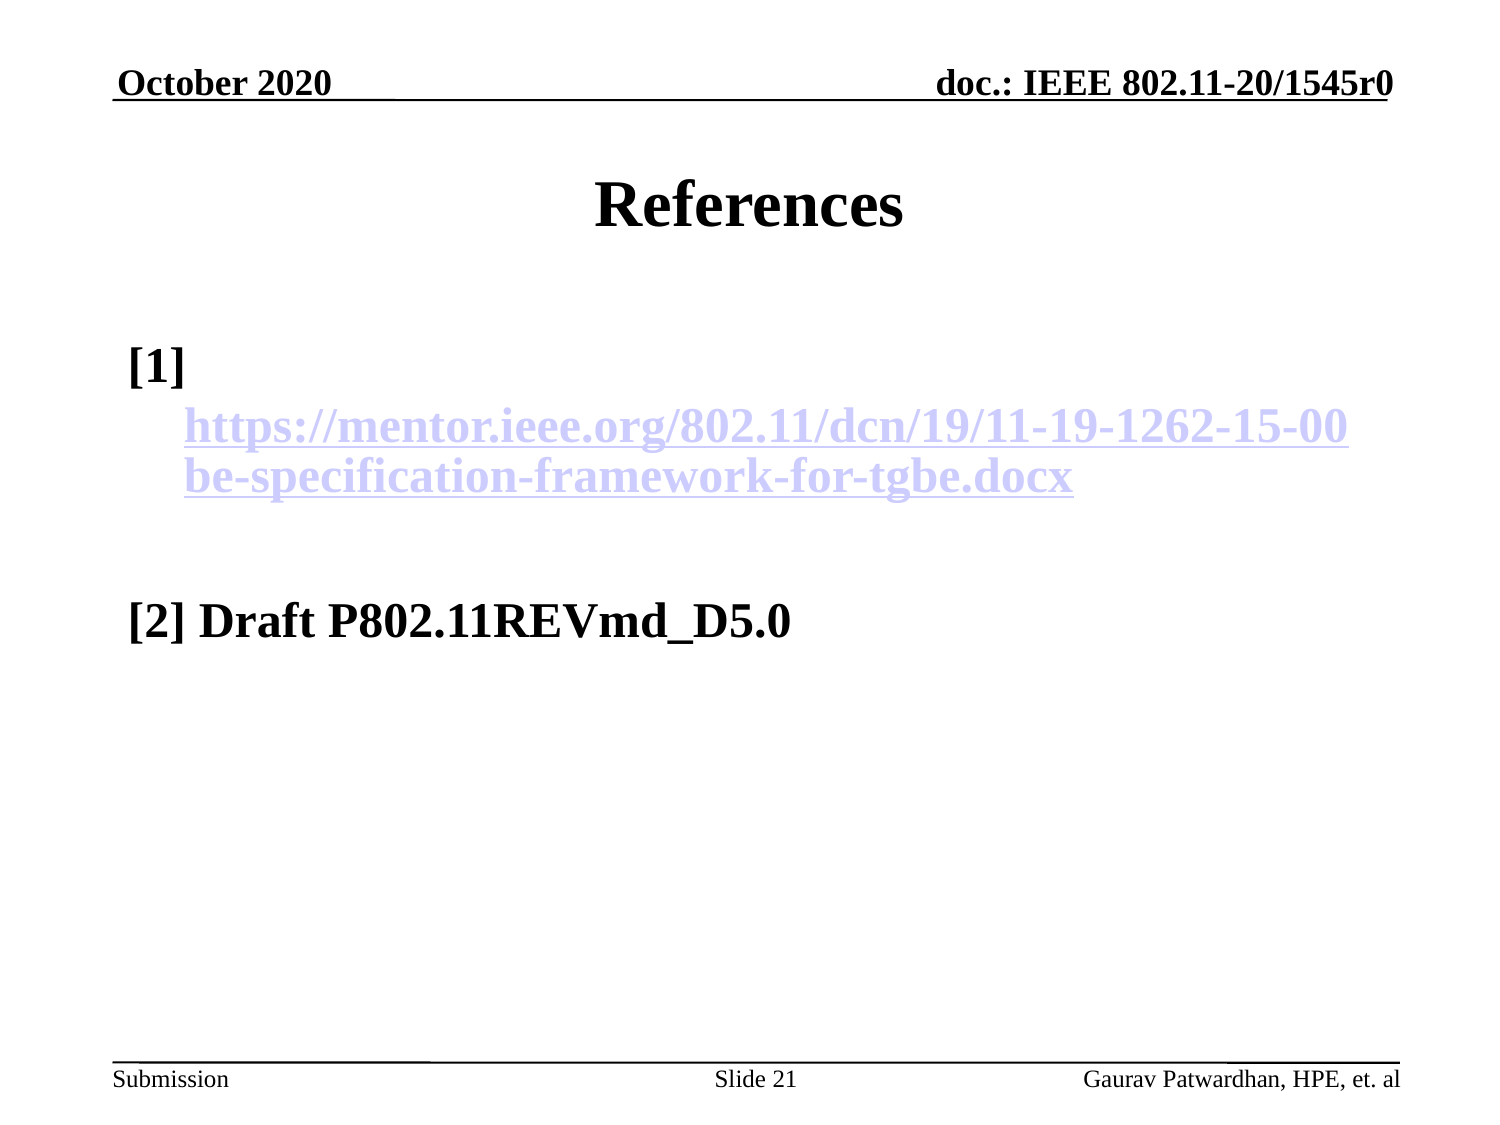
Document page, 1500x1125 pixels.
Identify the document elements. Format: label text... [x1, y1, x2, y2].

list [1] https://mentor.ieee.org/802.11/dcn/19/11-19-1262-15-00be-specification-framework-for-tgbe.docx [2] Draft P802.11REVmd_D5.0 [112, 324, 1388, 1016]
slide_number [116, 58, 507, 104]
slide_number Slide 21 [712, 1061, 800, 1123]
footer Gaurav Patwardhan, HPE, et. al [1019, 1061, 1402, 1093]
title References [112, 112, 1388, 288]
